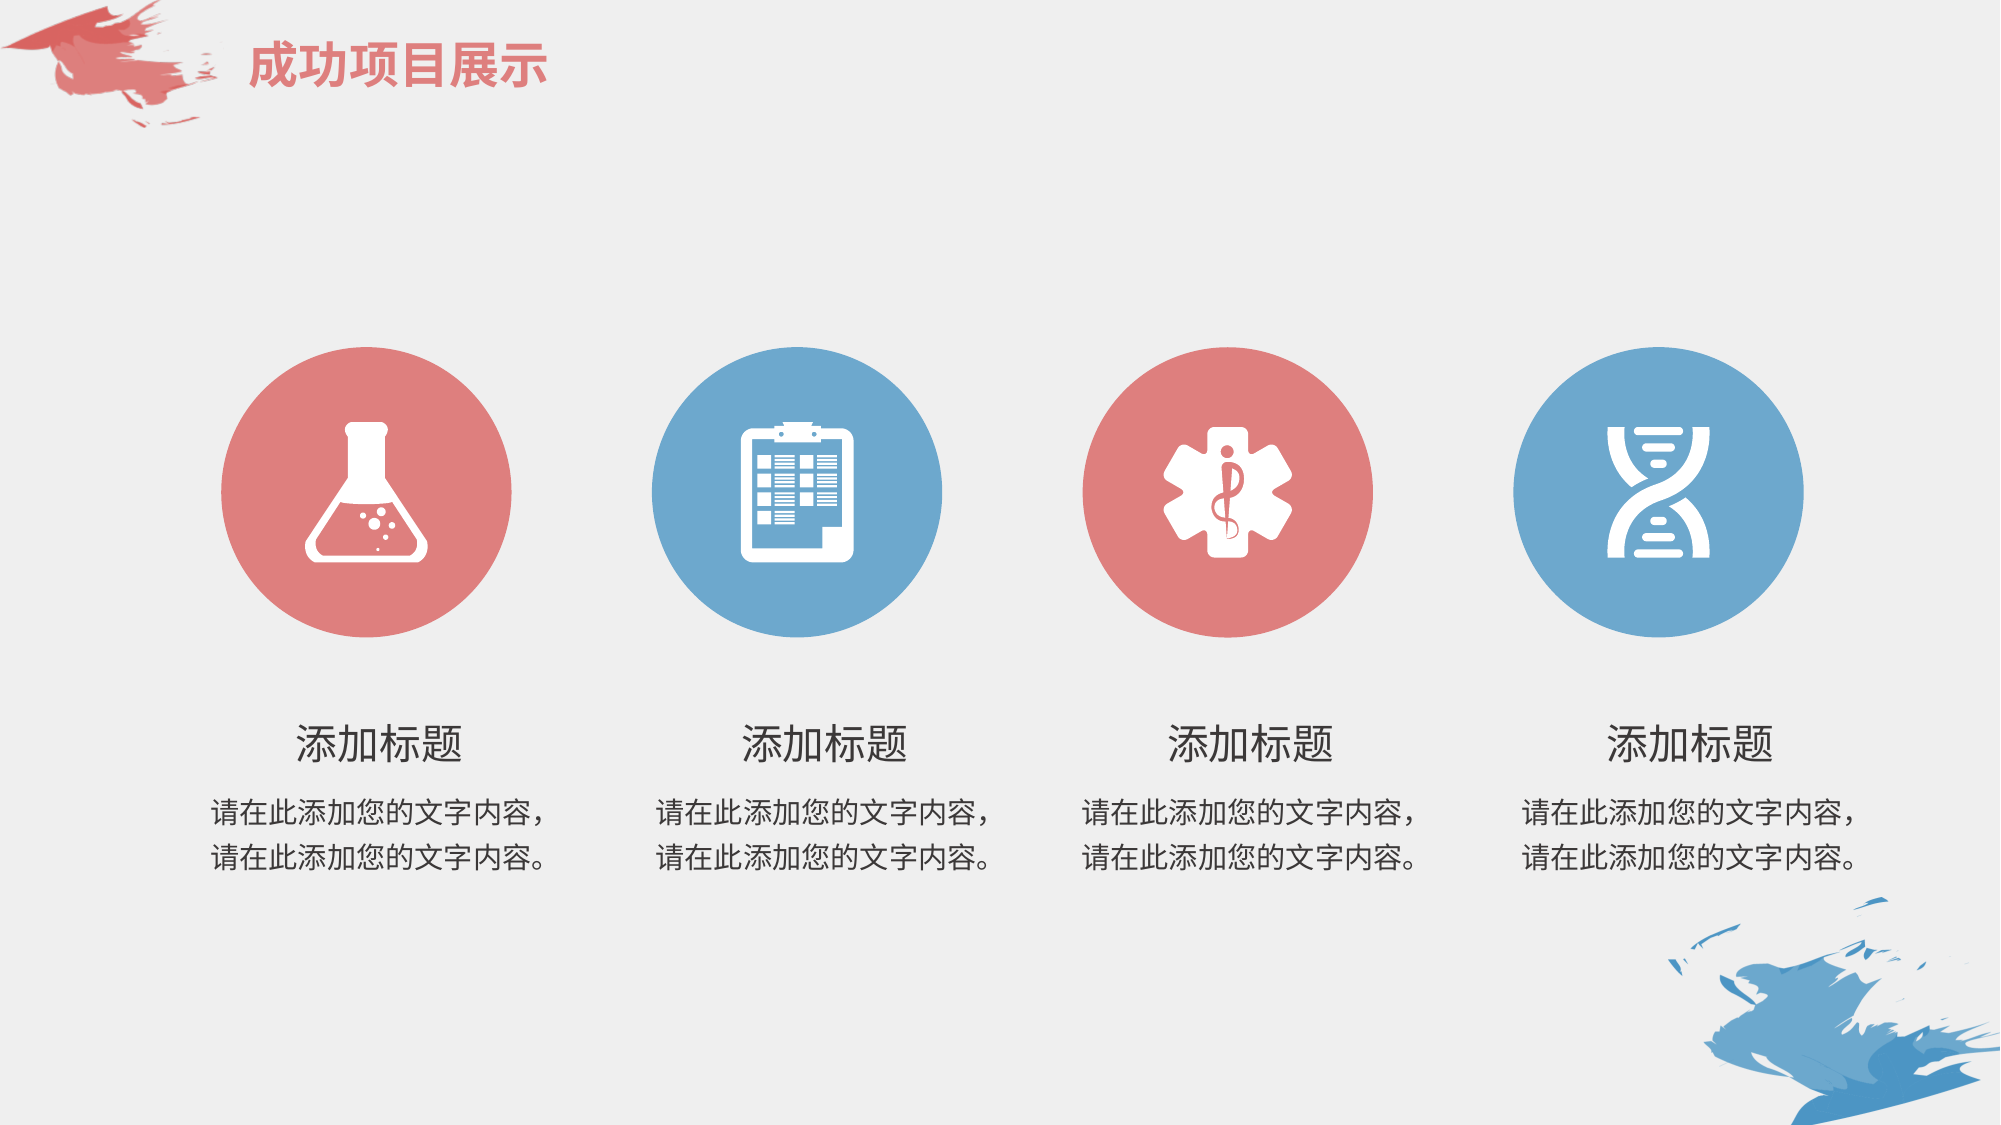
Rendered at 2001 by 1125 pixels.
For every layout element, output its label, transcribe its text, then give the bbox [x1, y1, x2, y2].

picture [1668, 897, 2000, 1125]
text_box 成功项目展示 [234, 25, 564, 101]
text_box [220, 346, 513, 639]
text_box 请在此添加您的文字内容， 请在此添加您的文字内容。 [195, 776, 564, 882]
text_box [650, 346, 944, 639]
text_box [1081, 346, 1375, 639]
text_box [740, 422, 854, 563]
text_box [1512, 346, 1805, 639]
text_box 请在此添加您的文字内容， 请在此添加您的文字内容。 [1066, 776, 1435, 883]
text_box 请在此添加您的文字内容， 请在此添加您的文字内容。 [640, 776, 1009, 882]
picture [0, 0, 224, 128]
text_box 添加标题 [269, 710, 489, 776]
text_box [1607, 427, 1710, 558]
text_box [1163, 427, 1292, 558]
text_box 添加标题 [1140, 710, 1361, 776]
text_box 添加标题 [715, 710, 935, 776]
text_box 添加标题 [1580, 710, 1801, 776]
text_box 请在此添加您的文字内容， 请在此添加您的文字内容。 [1506, 776, 1875, 883]
text_box [305, 422, 428, 563]
